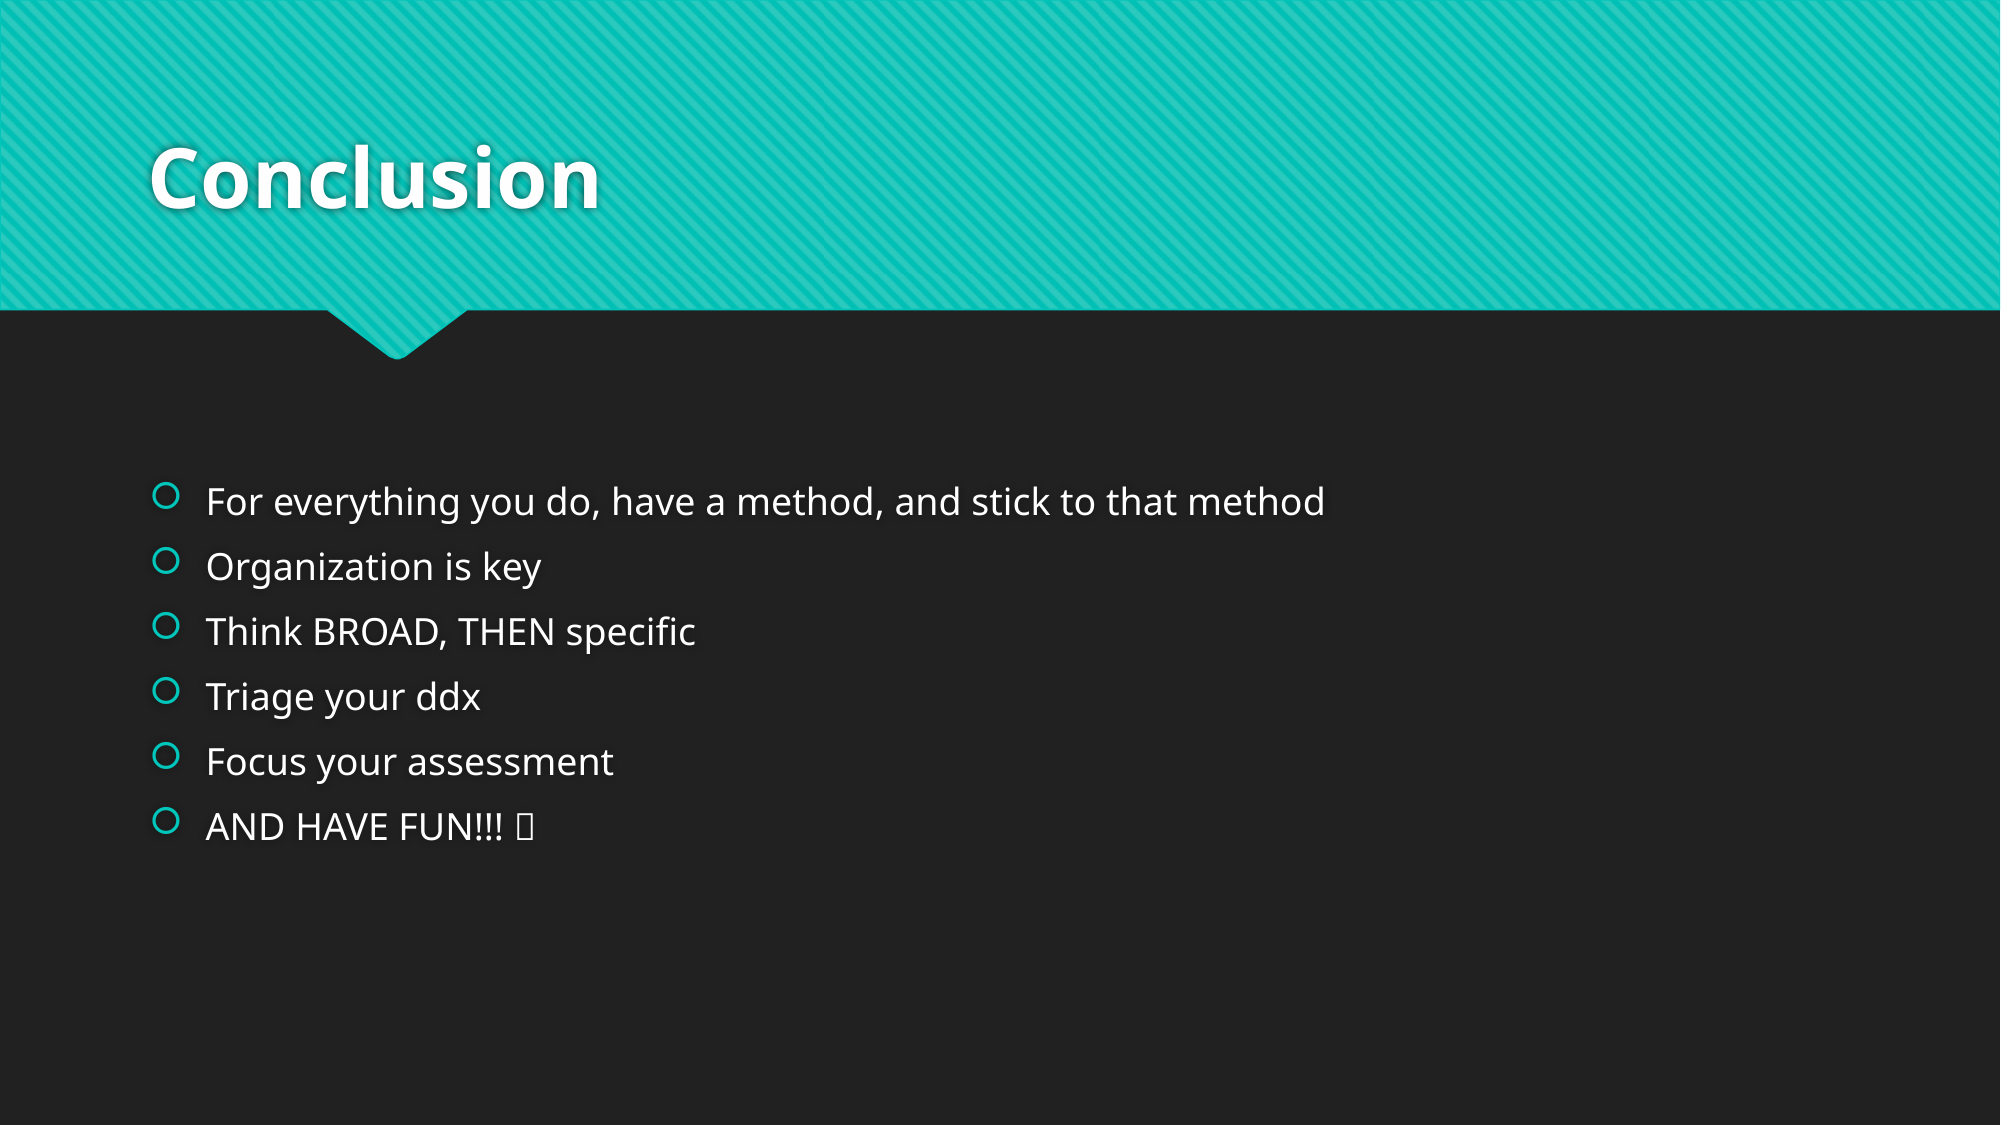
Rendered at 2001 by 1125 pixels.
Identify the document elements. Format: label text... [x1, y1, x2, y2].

list For everything you do, have a method, and stick to that method Organization is key Think BROAD, THEN specific Triage your ddx Focus your assessment AND HAVE FUN!!!  [134, 364, 1866, 962]
title Conclusion [132, 73, 1868, 233]
